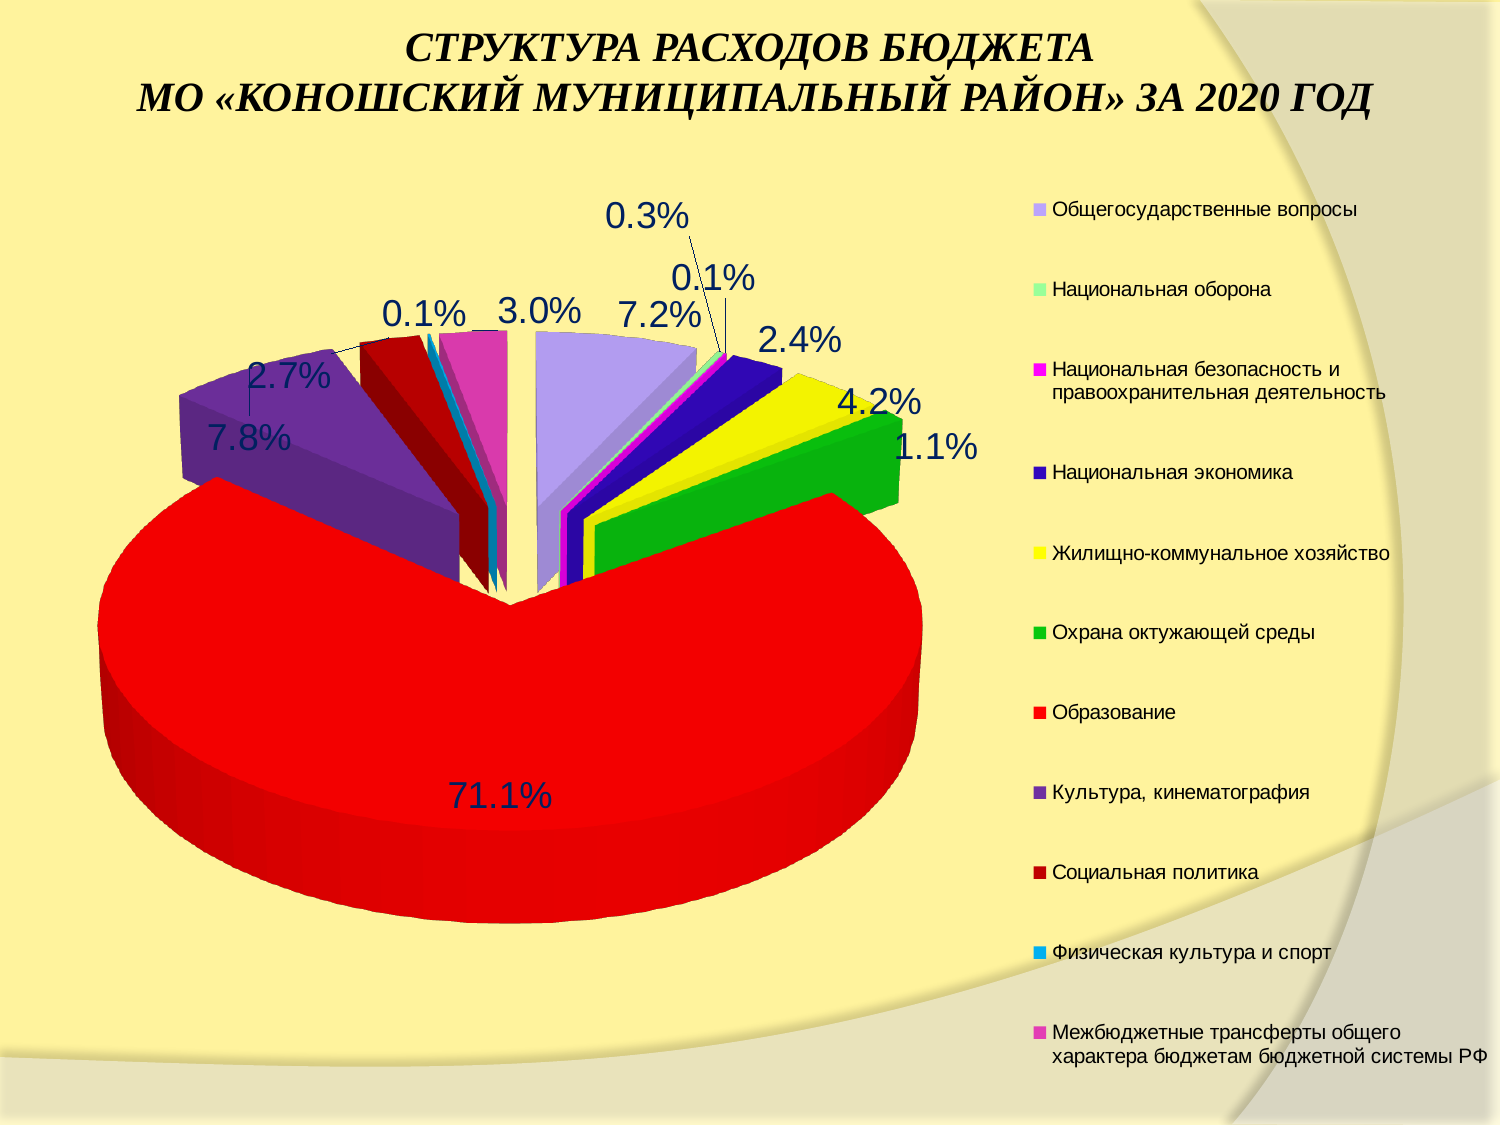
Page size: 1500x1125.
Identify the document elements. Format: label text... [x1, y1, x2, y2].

title СТРУКТУРА РАСХОДОВ БЮДЖЕТА МО «КОНОШСКИЙ МУНИЦИПАЛЬНЫЙ РАЙОН» ЗА 2020 ГОД [0, 0, 1500, 119]
chart [0, 128, 1500, 1125]
